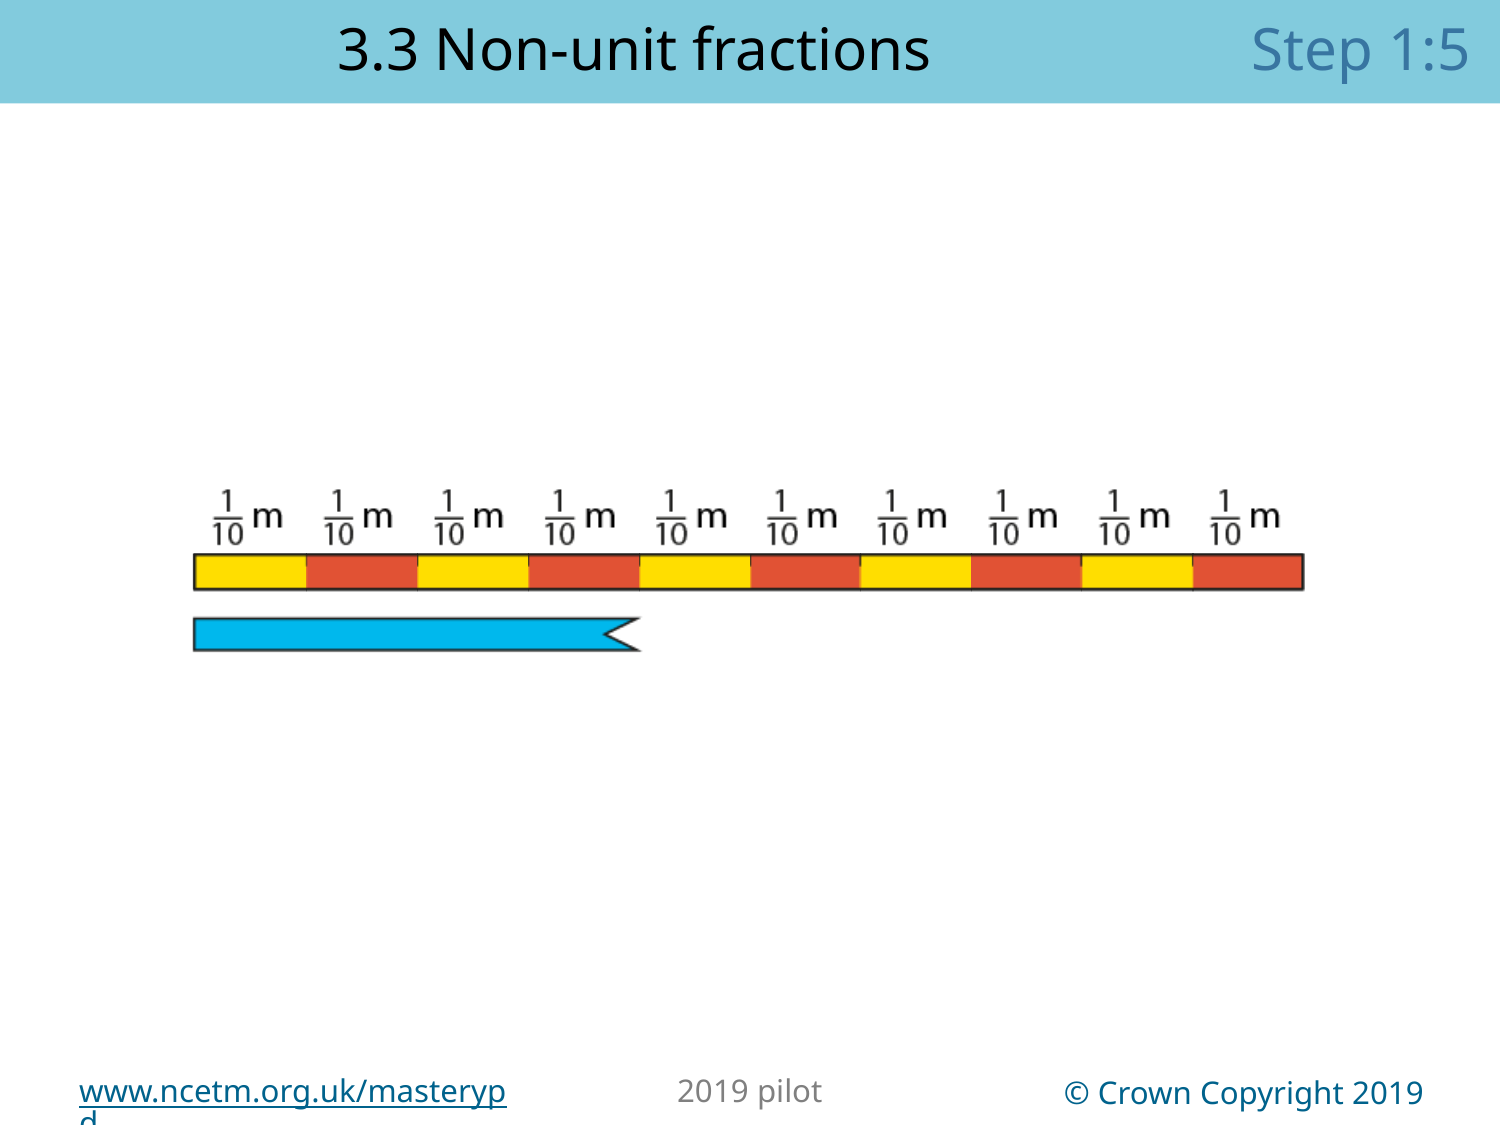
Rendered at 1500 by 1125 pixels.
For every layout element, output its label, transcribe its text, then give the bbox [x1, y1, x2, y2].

picture [100, 460, 1400, 657]
list 3.3 Non-unit fractions Step 1:5 [0, 0, 1500, 104]
